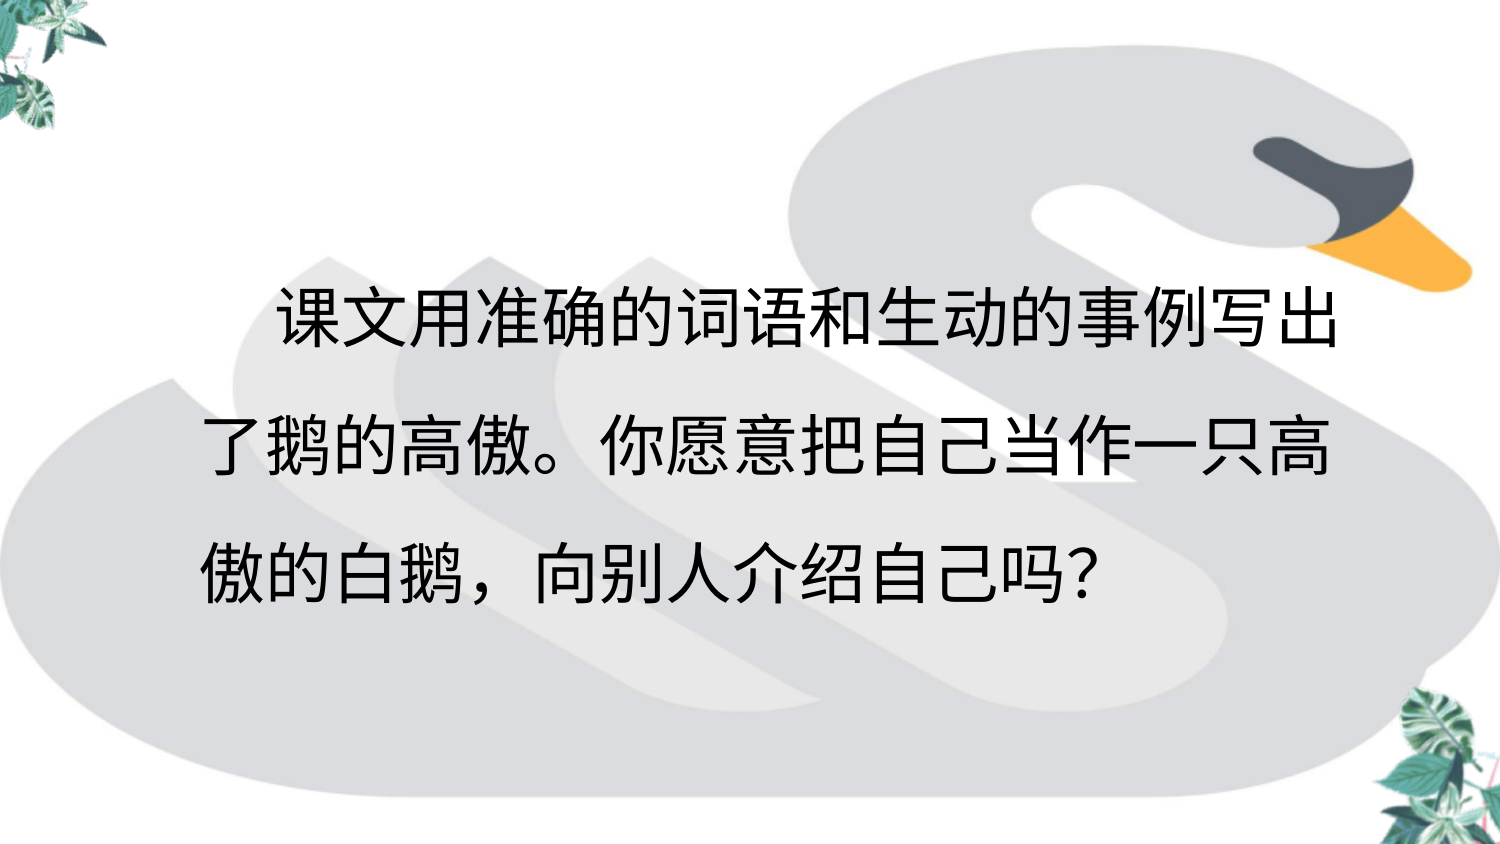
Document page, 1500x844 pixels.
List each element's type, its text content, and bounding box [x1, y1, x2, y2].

picture [0, 0, 1500, 844]
text_box 课文用准确的词语和生动的事例写出了鹅的高傲。你愿意把自己当作一只高傲的白鹅，向别人介绍自己吗？ [184, 220, 1365, 620]
